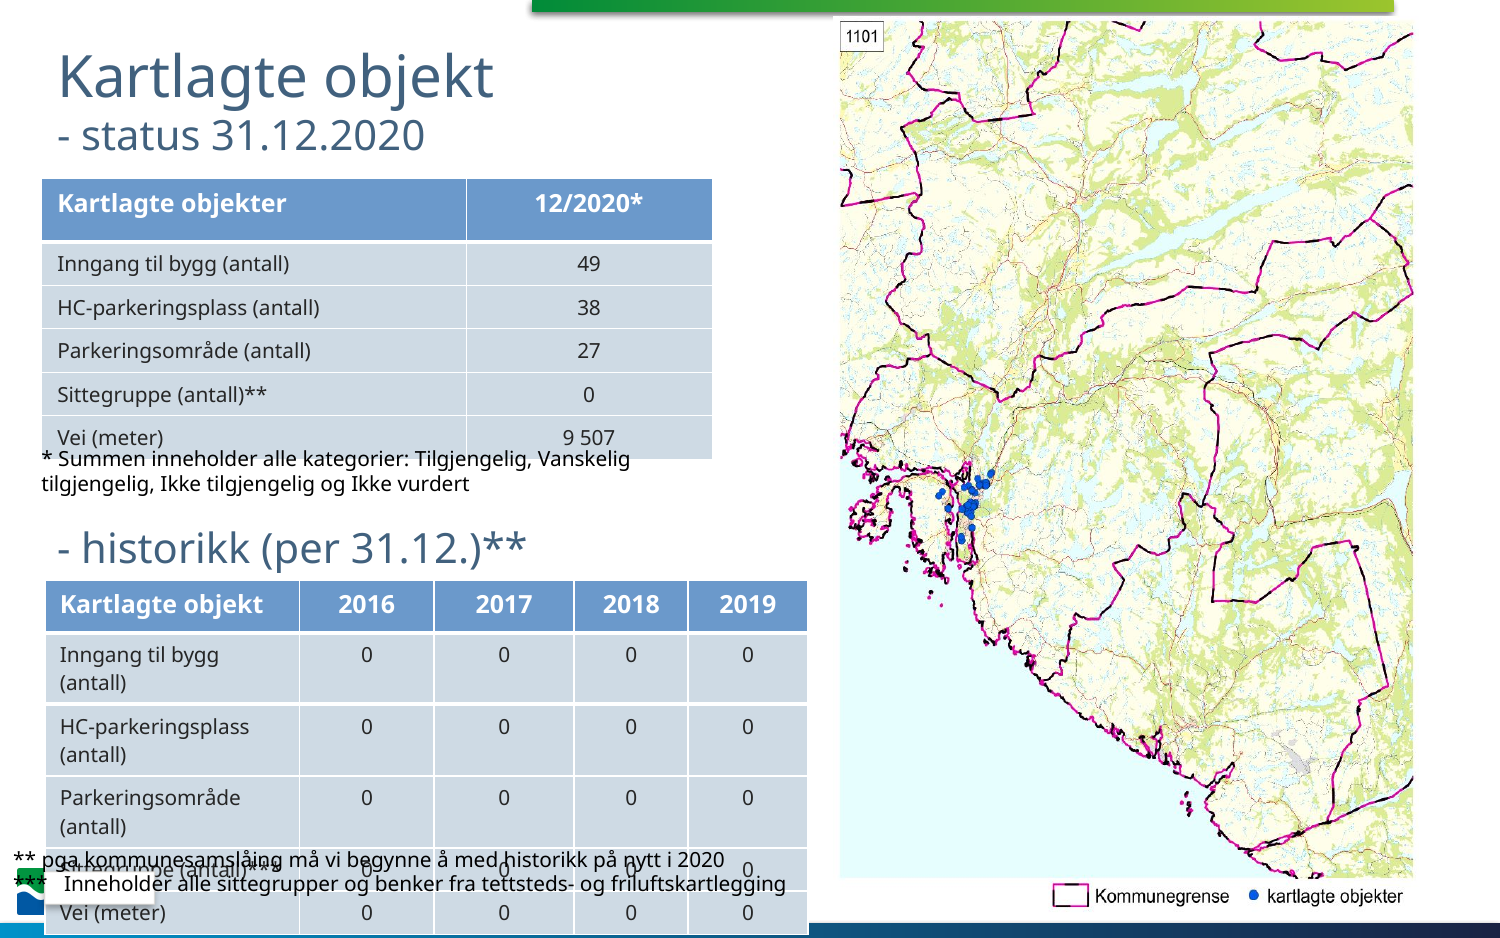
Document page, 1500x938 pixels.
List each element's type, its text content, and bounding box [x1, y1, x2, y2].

table_cell 0 [300, 904, 433, 934]
table_cell 0 [802, 849, 807, 890]
table_cell HC-parkeringsplass (antall) [42, 286, 466, 328]
table_header 2016 [300, 581, 433, 631]
table_cell Parkeringsområde (antall) [42, 329, 466, 372]
table_cell 0 [467, 373, 712, 415]
table_header 2019 [689, 581, 807, 631]
table_cell 0 [689, 777, 807, 847]
table_cell Vei (meter) [42, 416, 466, 438]
table_cell 0 [300, 706, 433, 775]
table_cell 49 [467, 244, 712, 285]
table_cell Vei (meter) [46, 904, 299, 934]
table_cell Inngang til bygg (antall) [46, 635, 299, 702]
table_header 2017 [435, 581, 573, 631]
table_cell HC-parkeringsplass (antall) [46, 706, 299, 775]
table_cell 0 [435, 904, 573, 934]
table_header 2018 [575, 581, 687, 631]
text_box * Summen inneholder alle kategorier: Tilgjengelig, Vanskelig tilgjengelig, Ikke tilgjengelig og Ikke vurdert [26, 438, 711, 504]
table_cell 0 [689, 635, 807, 702]
table_cell 0 [435, 635, 573, 702]
table_cell 9 507 [467, 416, 712, 459]
table_cell Sittegruppe (antall)** [42, 373, 466, 415]
table_cell 27 [467, 329, 712, 372]
table_cell 38 [467, 286, 712, 328]
table_cell 0 [435, 706, 573, 775]
text_box - historikk (per 31.12.)** [42, 496, 828, 580]
table_cell 0 [575, 635, 687, 702]
table_header Kartlagte objekter [42, 179, 466, 240]
table_header 12/2020* [467, 179, 712, 240]
table_cell Inngang til bygg (antall) [42, 244, 466, 285]
table_cell 0 [575, 777, 687, 838]
table_cell Parkeringsområde (antall) [46, 777, 299, 838]
picture [833, 16, 1419, 913]
table_header Kartlagte objekt [46, 581, 299, 631]
text_box ** pga kommunesamslåing må vi begynne å med historikk på nytt i 2020 *** Inneholder alle sittegrupper og benker fra tettsteds- og friluftskartlegging [0, 838, 802, 904]
table_cell 0 [689, 706, 807, 775]
table_cell 0 [435, 777, 573, 838]
table_cell 0 [575, 904, 687, 934]
table_cell 0 [300, 777, 433, 838]
table_cell 0 [575, 706, 687, 775]
table_cell 0 [300, 635, 433, 702]
table_cell 0 [689, 892, 807, 934]
text_box Kartlagte objekt - status 31.12.2020 [42, 24, 828, 167]
